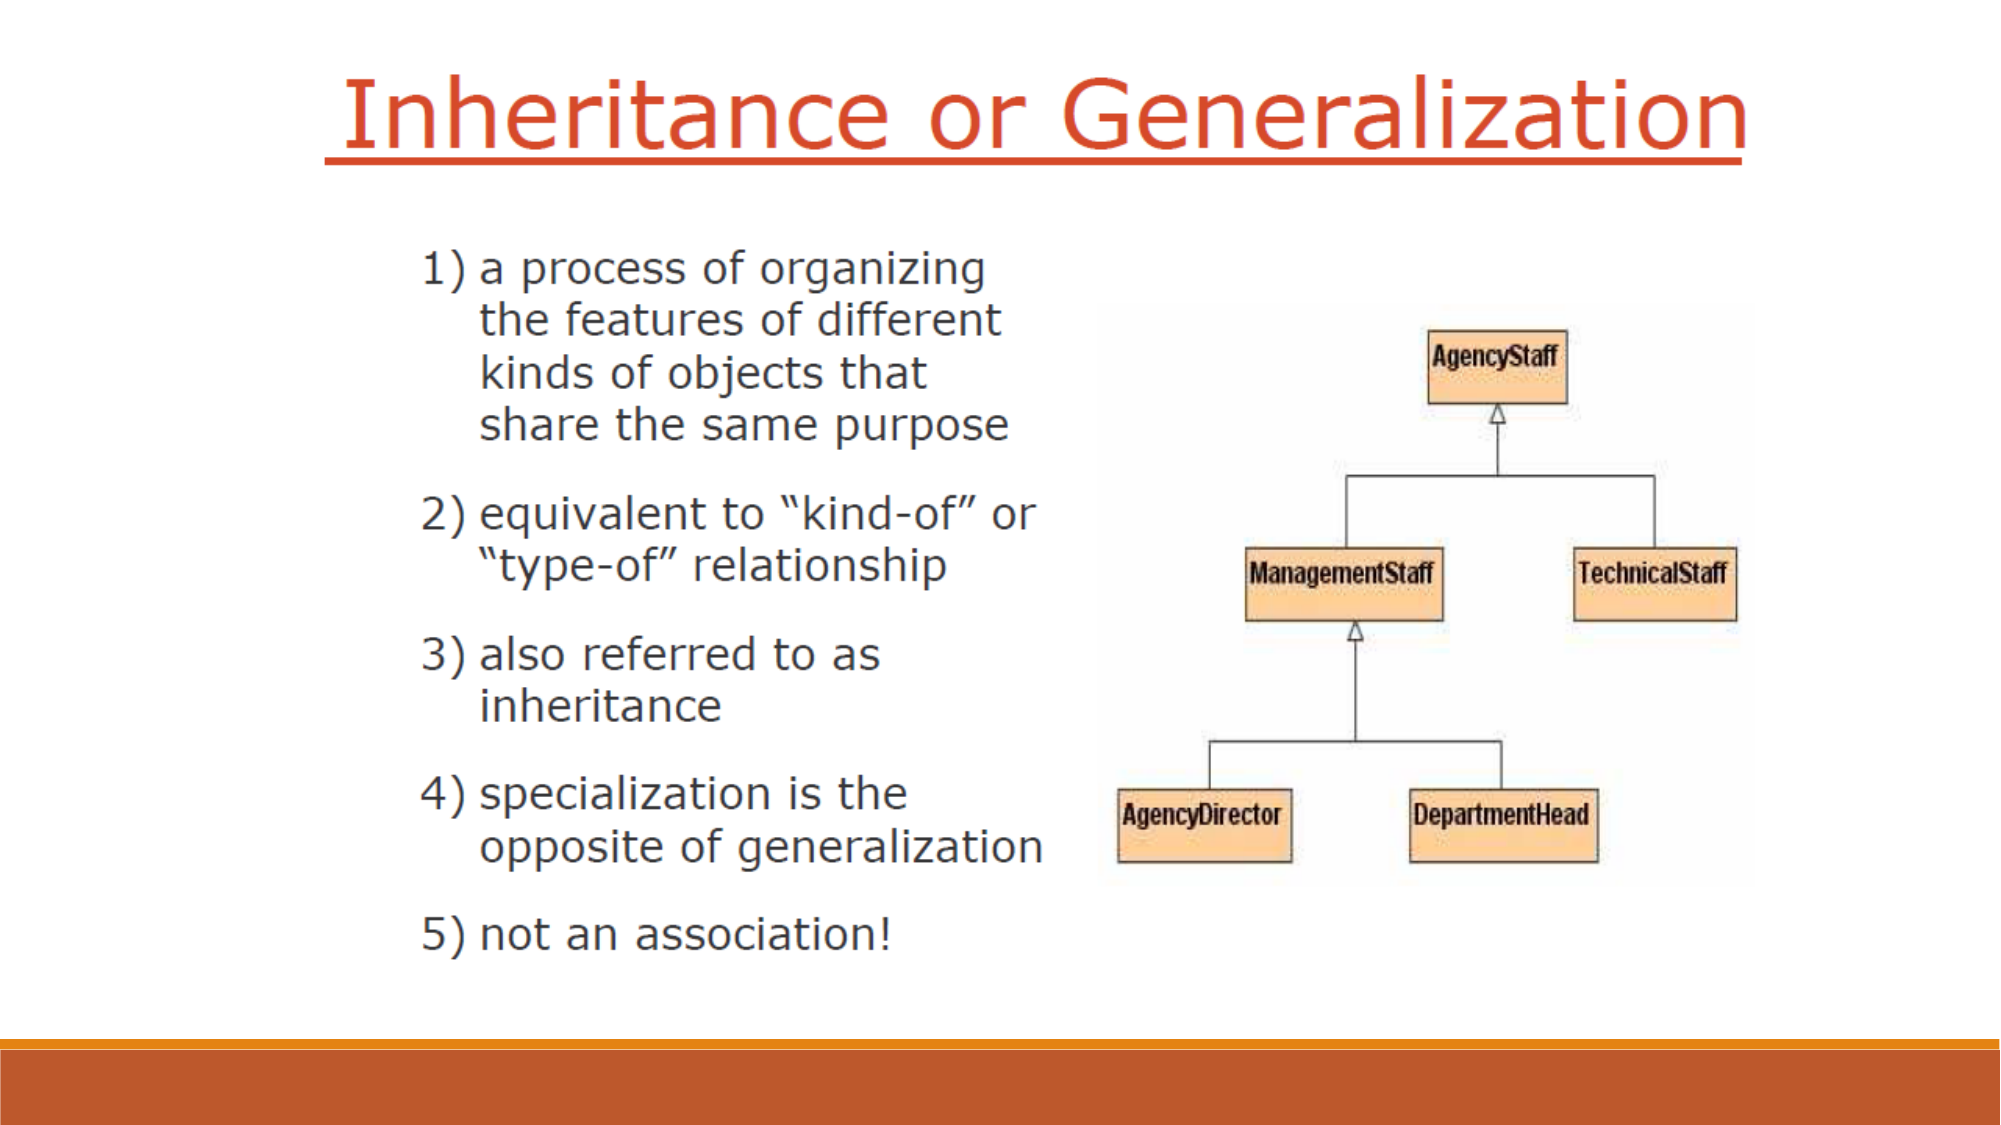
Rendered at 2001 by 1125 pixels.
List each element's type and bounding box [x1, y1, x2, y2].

picture [256, 45, 1808, 1024]
